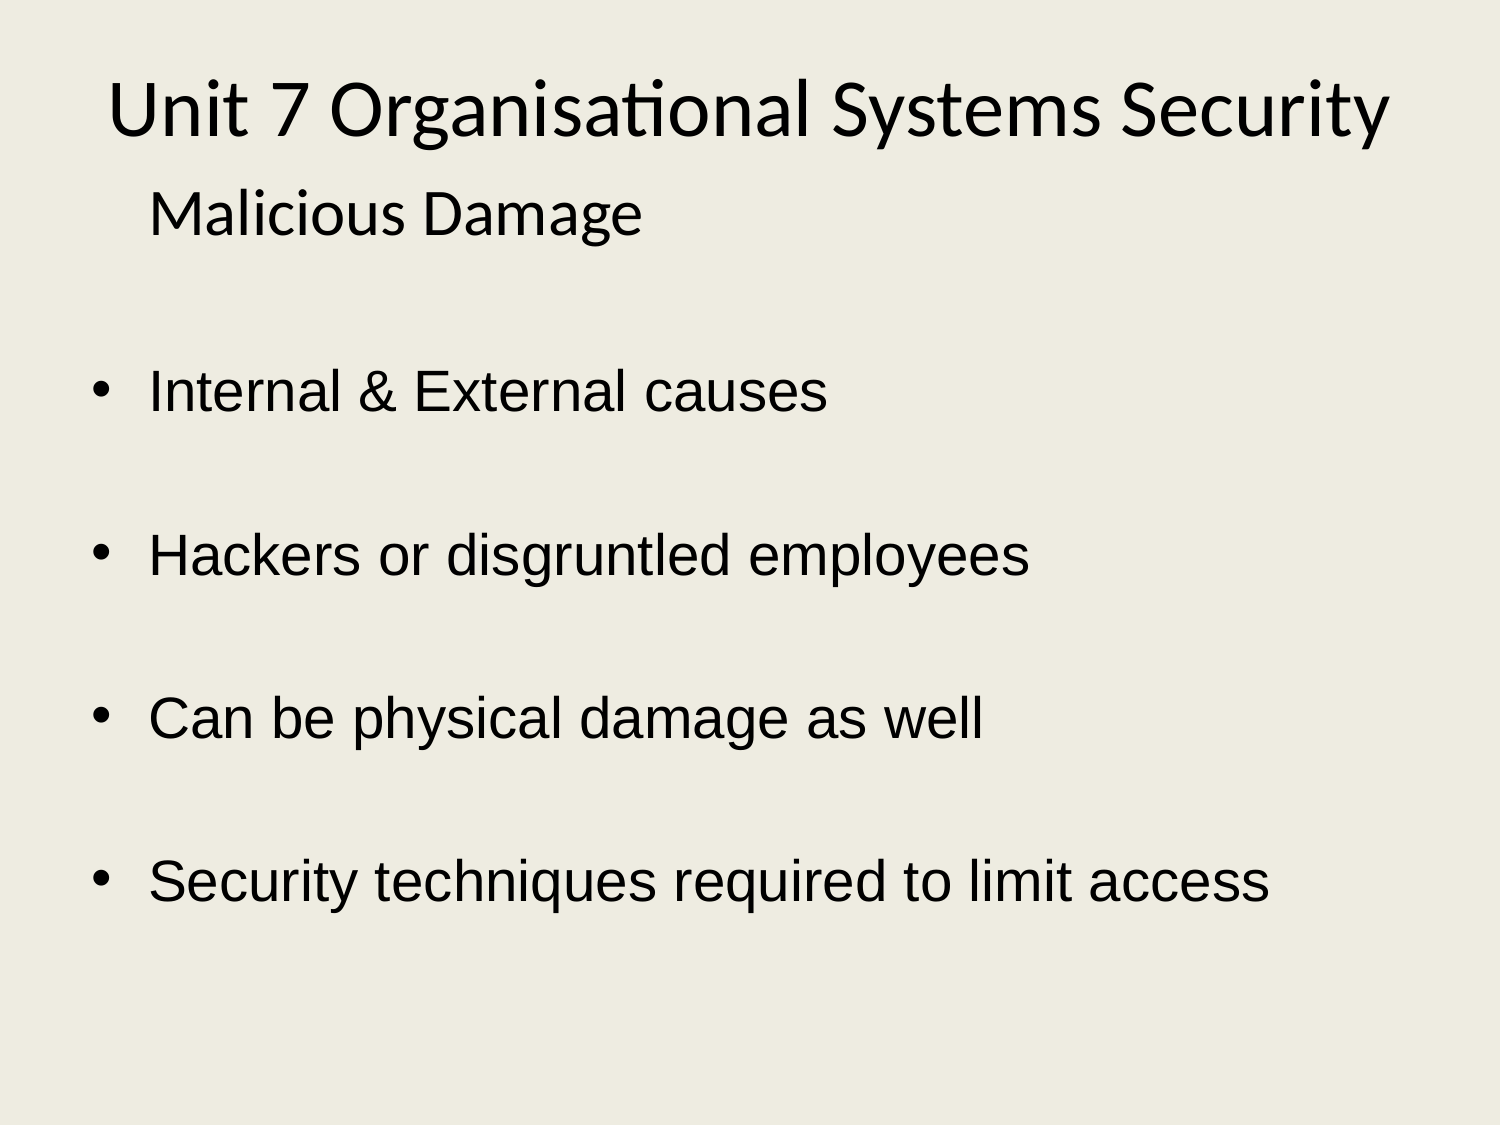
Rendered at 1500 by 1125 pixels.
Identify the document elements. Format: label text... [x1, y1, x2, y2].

title Unit 7 Organisational Systems Security [75, 45, 1425, 161]
list Malicious Damage Internal & External causes Hackers or disgruntled employees Can be physical damage as well Security techniques required to limit access [76, 160, 1427, 988]
